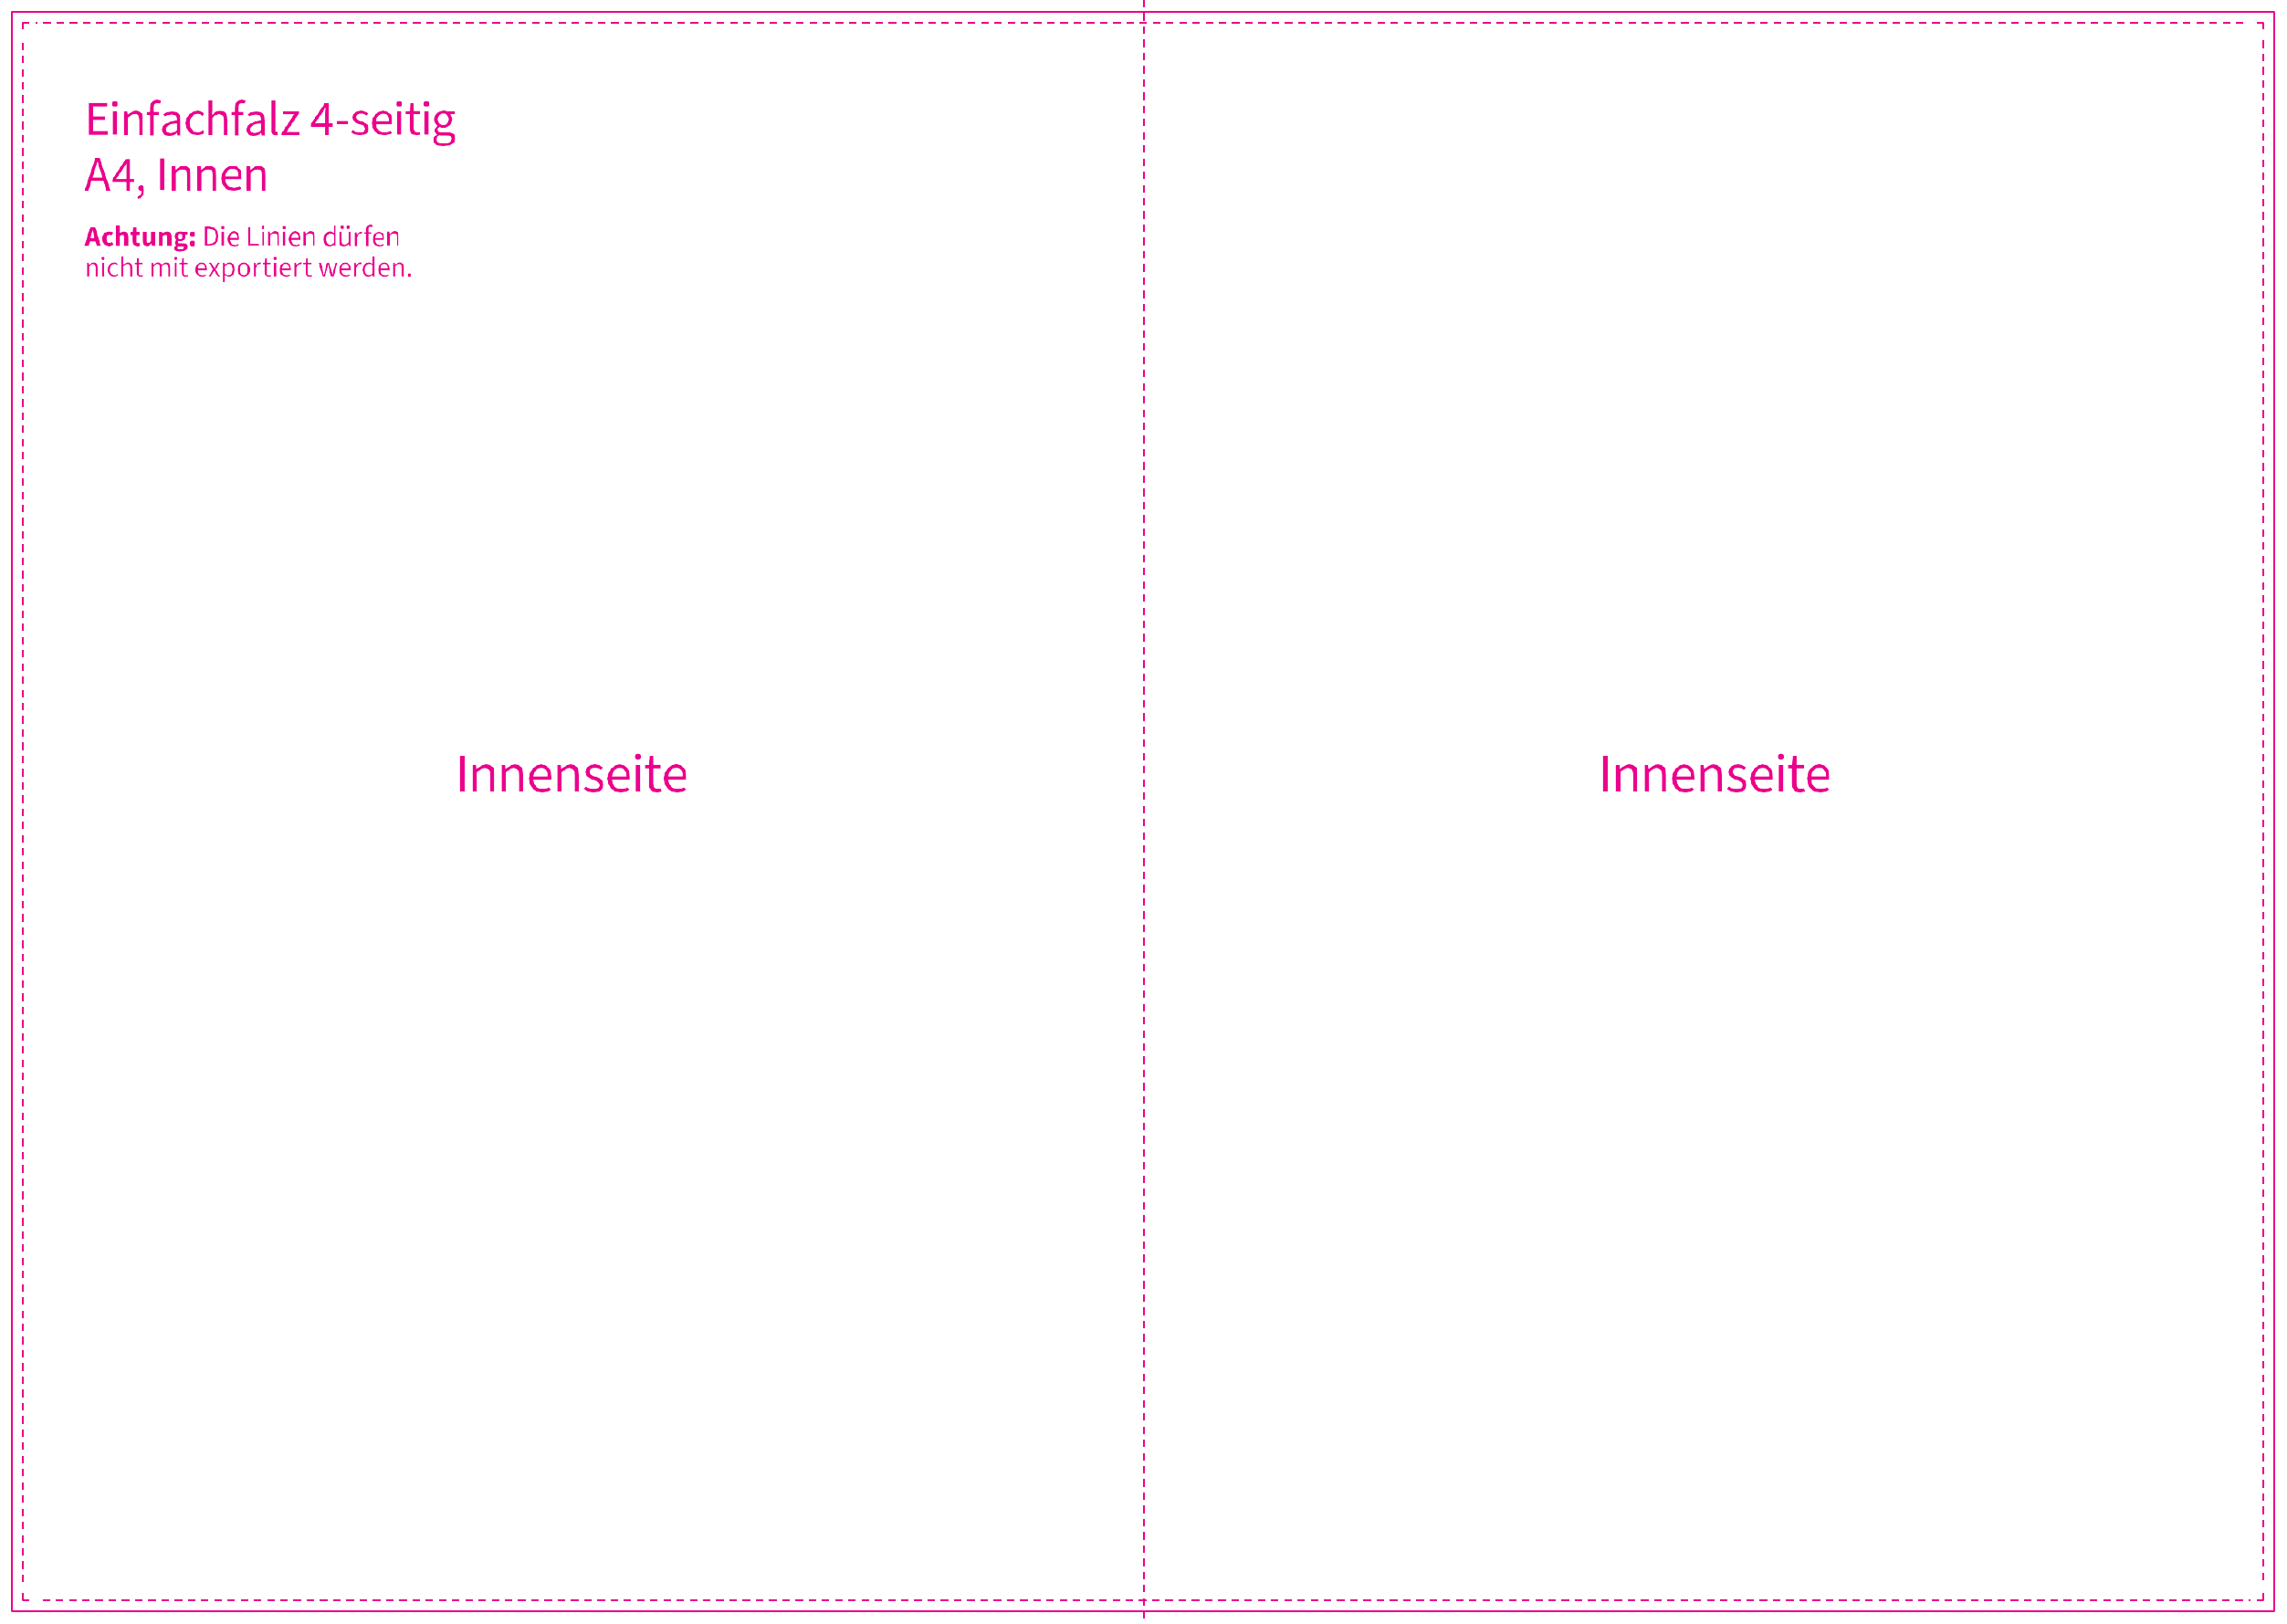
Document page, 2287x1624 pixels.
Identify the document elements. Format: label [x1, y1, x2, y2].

text_box [10, 10, 2276, 1612]
